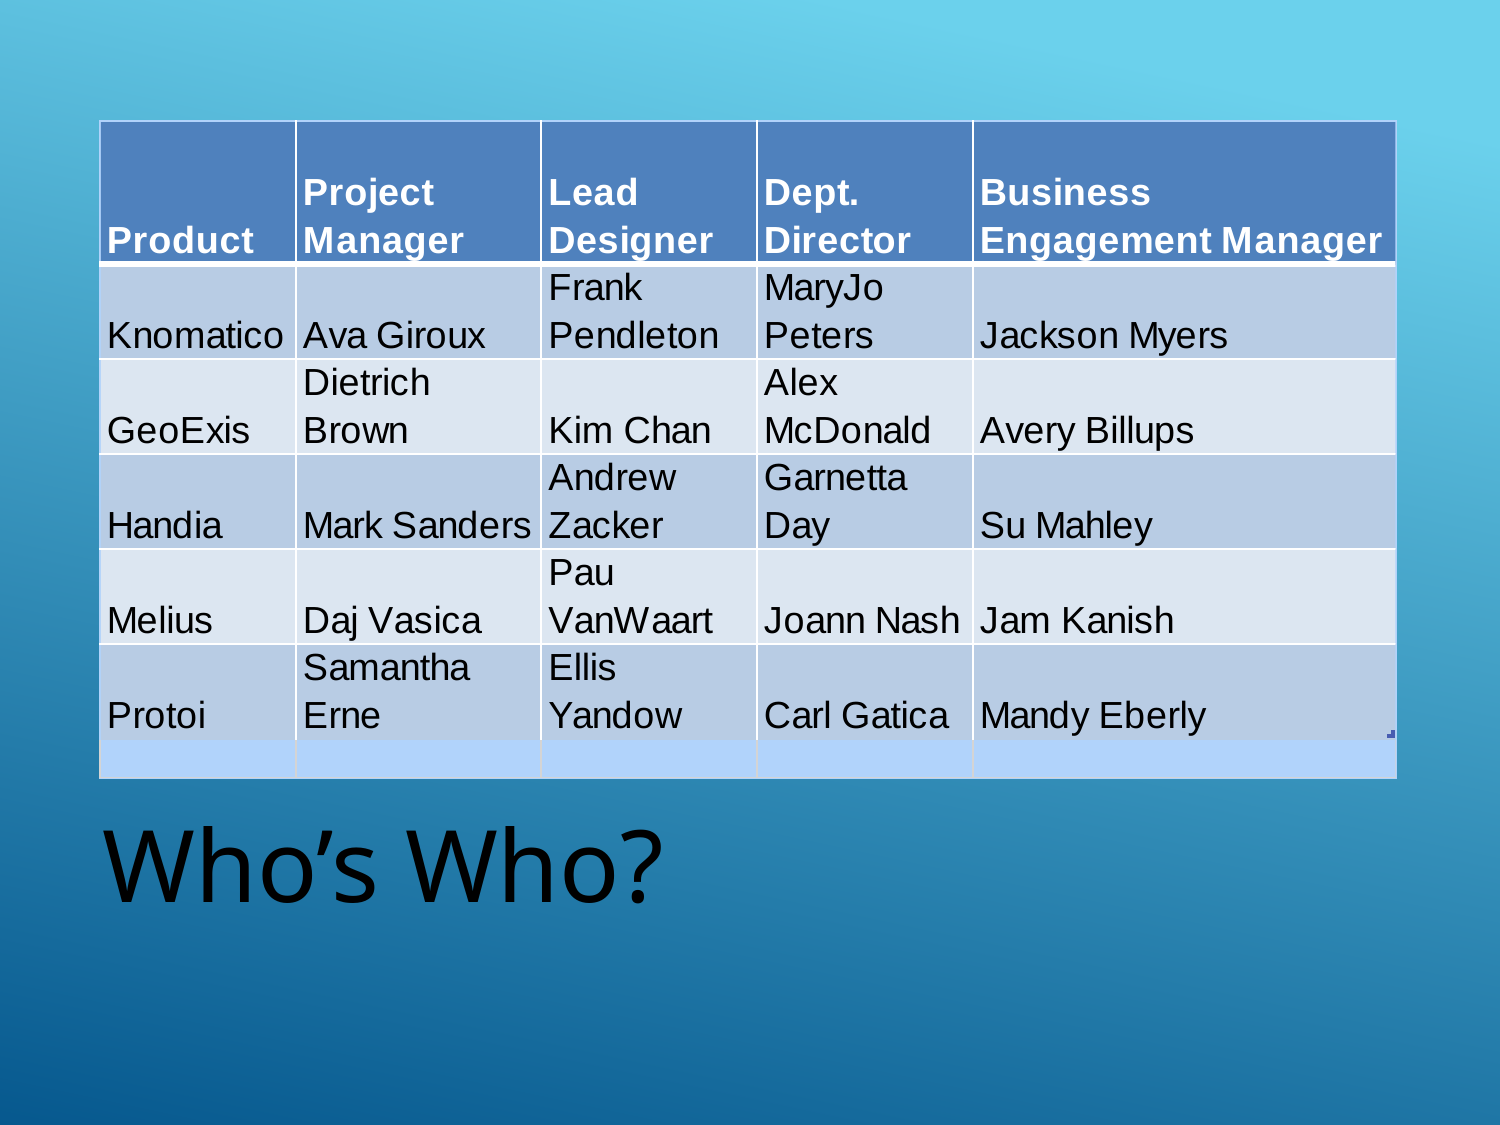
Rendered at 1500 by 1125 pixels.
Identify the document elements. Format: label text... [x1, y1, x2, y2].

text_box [98, 120, 1398, 780]
title Who’s Who? [87, 737, 1163, 988]
